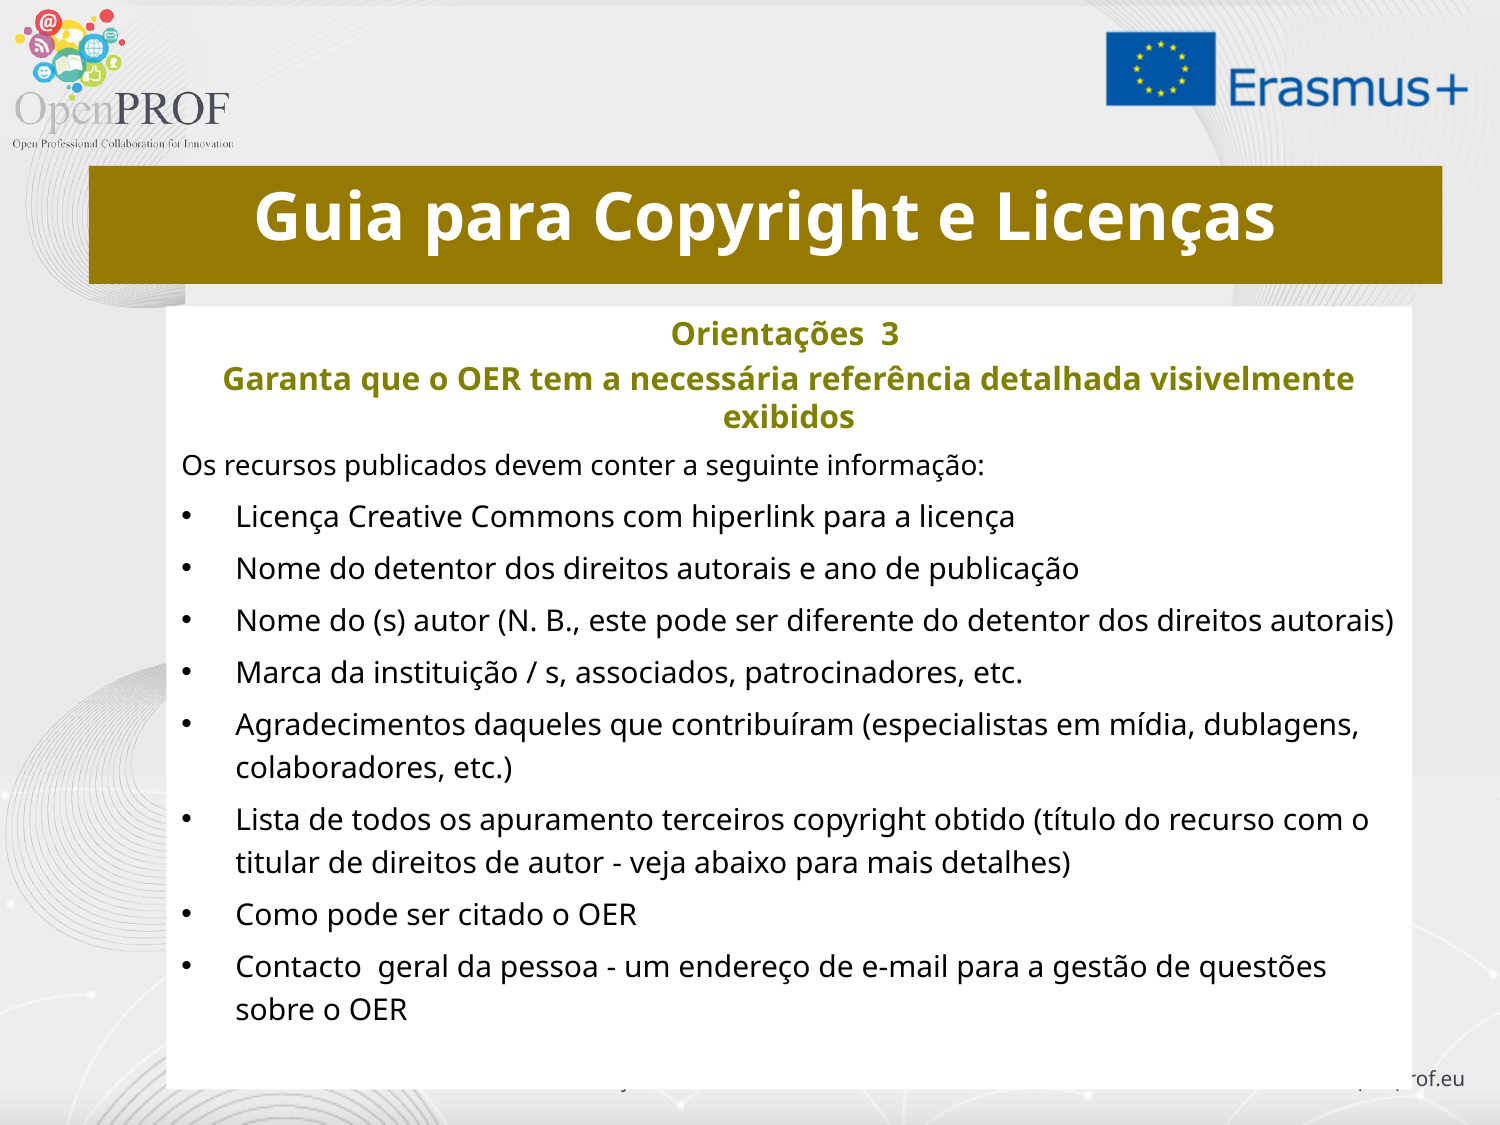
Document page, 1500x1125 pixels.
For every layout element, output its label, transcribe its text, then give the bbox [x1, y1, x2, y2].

picture [0, 0, 1500, 1125]
text_box Guia para Copyright e Licenças [88, 165, 1443, 284]
list Orientações 3 Garanta que o OER tem a necessária referência detalhada visivelmente exibidos Os recursos publicados devem conter a seguinte informação: Licença Creative Commons com hiperlink para a licença Nome do detentor dos direitos autorais e ano de publicação Nome do (s) autor (N. B., este pode ser diferente do detentor dos direitos autorais) Marca da instituição / s, associados, patrocinadores, etc. Agradecimentos daqueles que contribuíram (especialistas em mídia, dublagens, colaboradores, etc.) Lista de todos os apuramento terceiros copyright obtido (título do recurso com o titular de direitos de autor - veja abaixo para mais detalhes) Como pode ser citado o OER Contacto geral da pessoa - um endereço de e-mail para a gestão de questões sobre o OER [166, 306, 1413, 1090]
